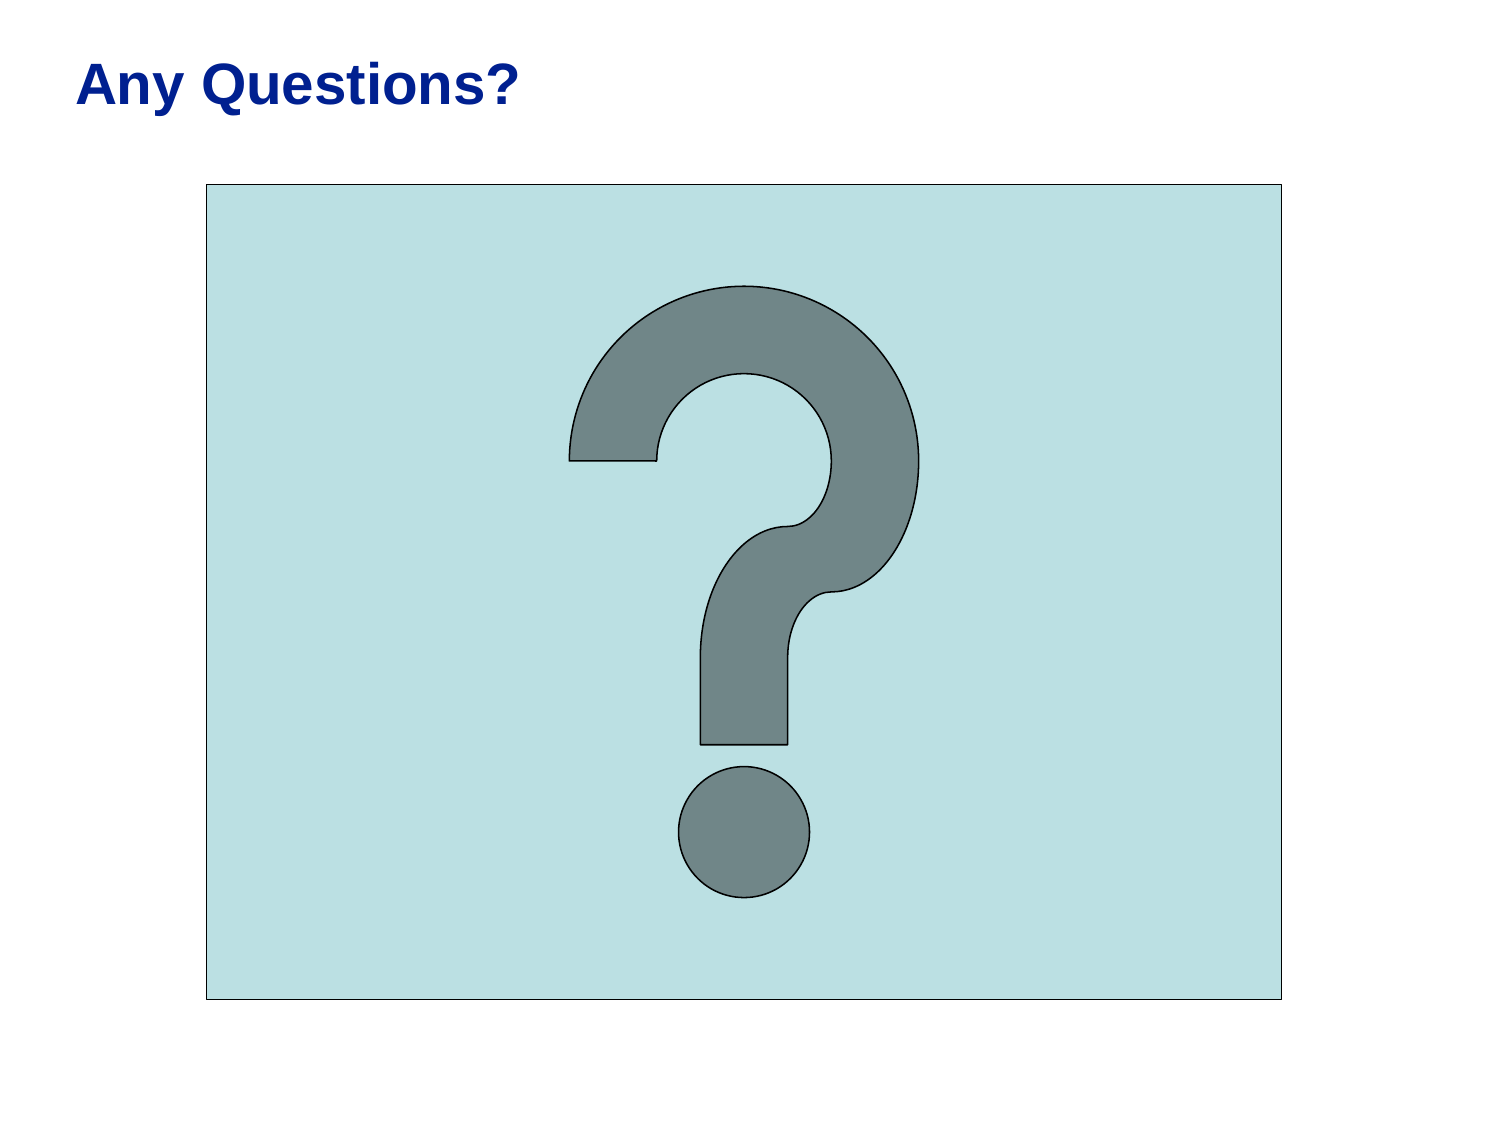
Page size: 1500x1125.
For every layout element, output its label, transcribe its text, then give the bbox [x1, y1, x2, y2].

text_box [206, 184, 1282, 1000]
title Any Questions? [74, 45, 1426, 222]
